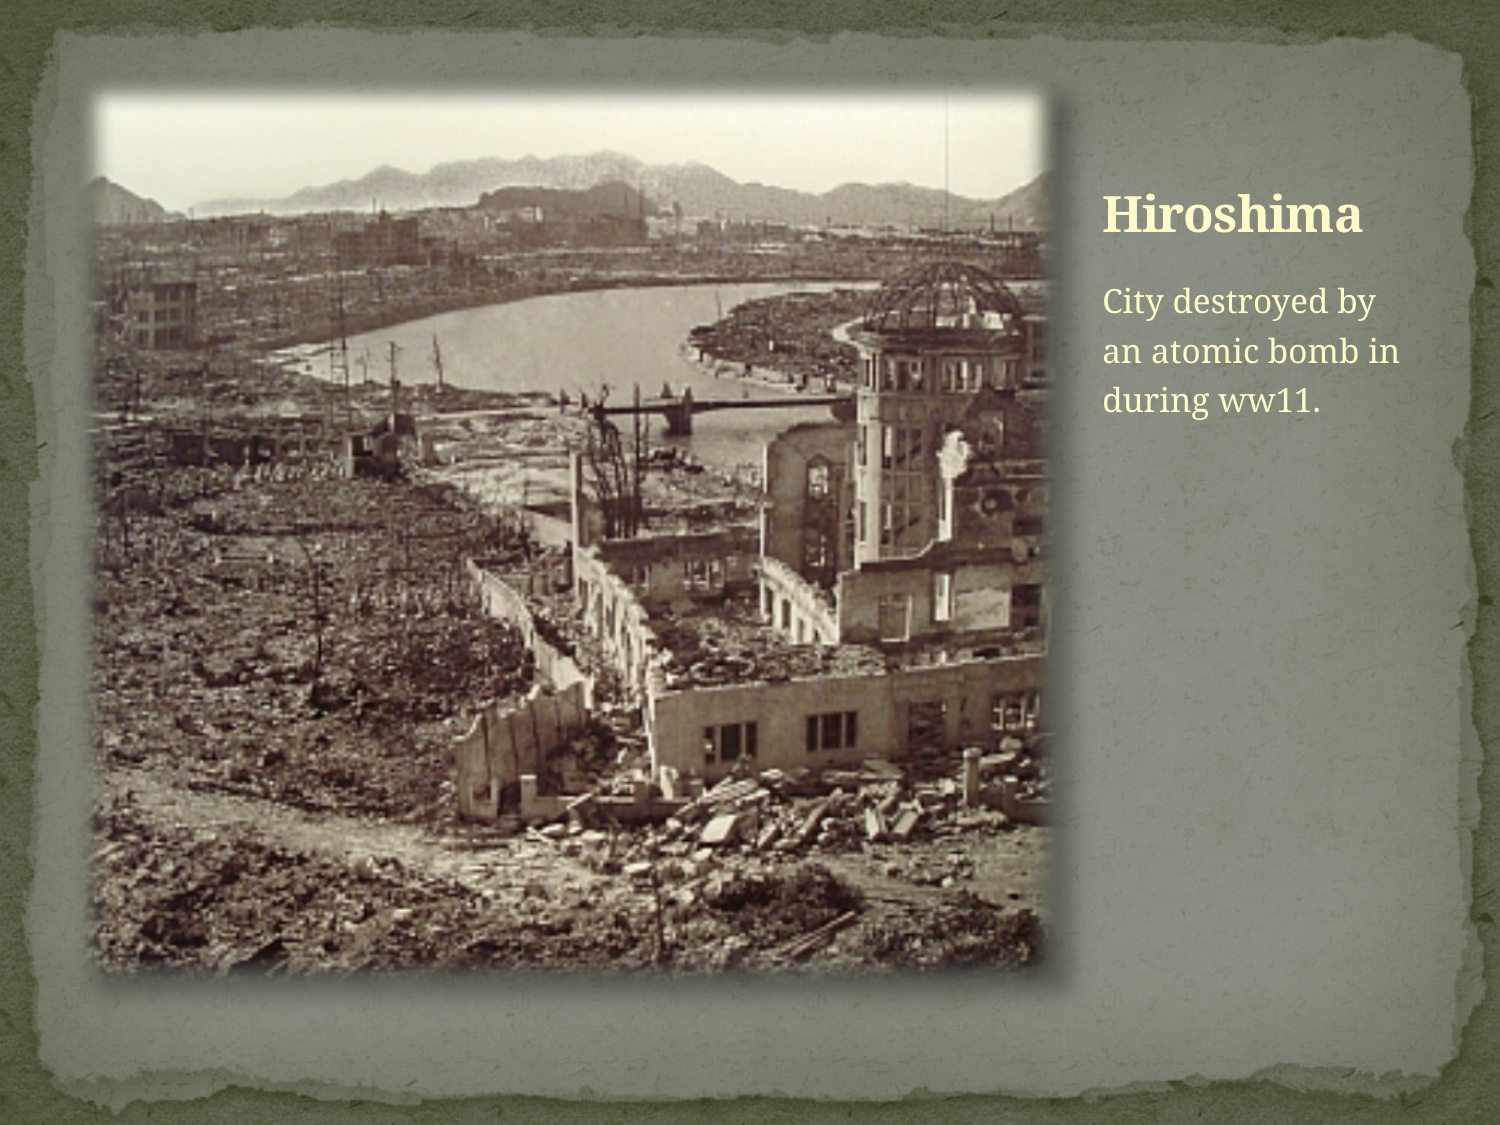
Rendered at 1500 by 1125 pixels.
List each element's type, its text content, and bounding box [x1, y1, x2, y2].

picture [75, 75, 1061, 986]
list City destroyed by an atomic bomb in during ww11. [1087, 262, 1425, 988]
title Hiroshima [1087, 74, 1425, 250]
